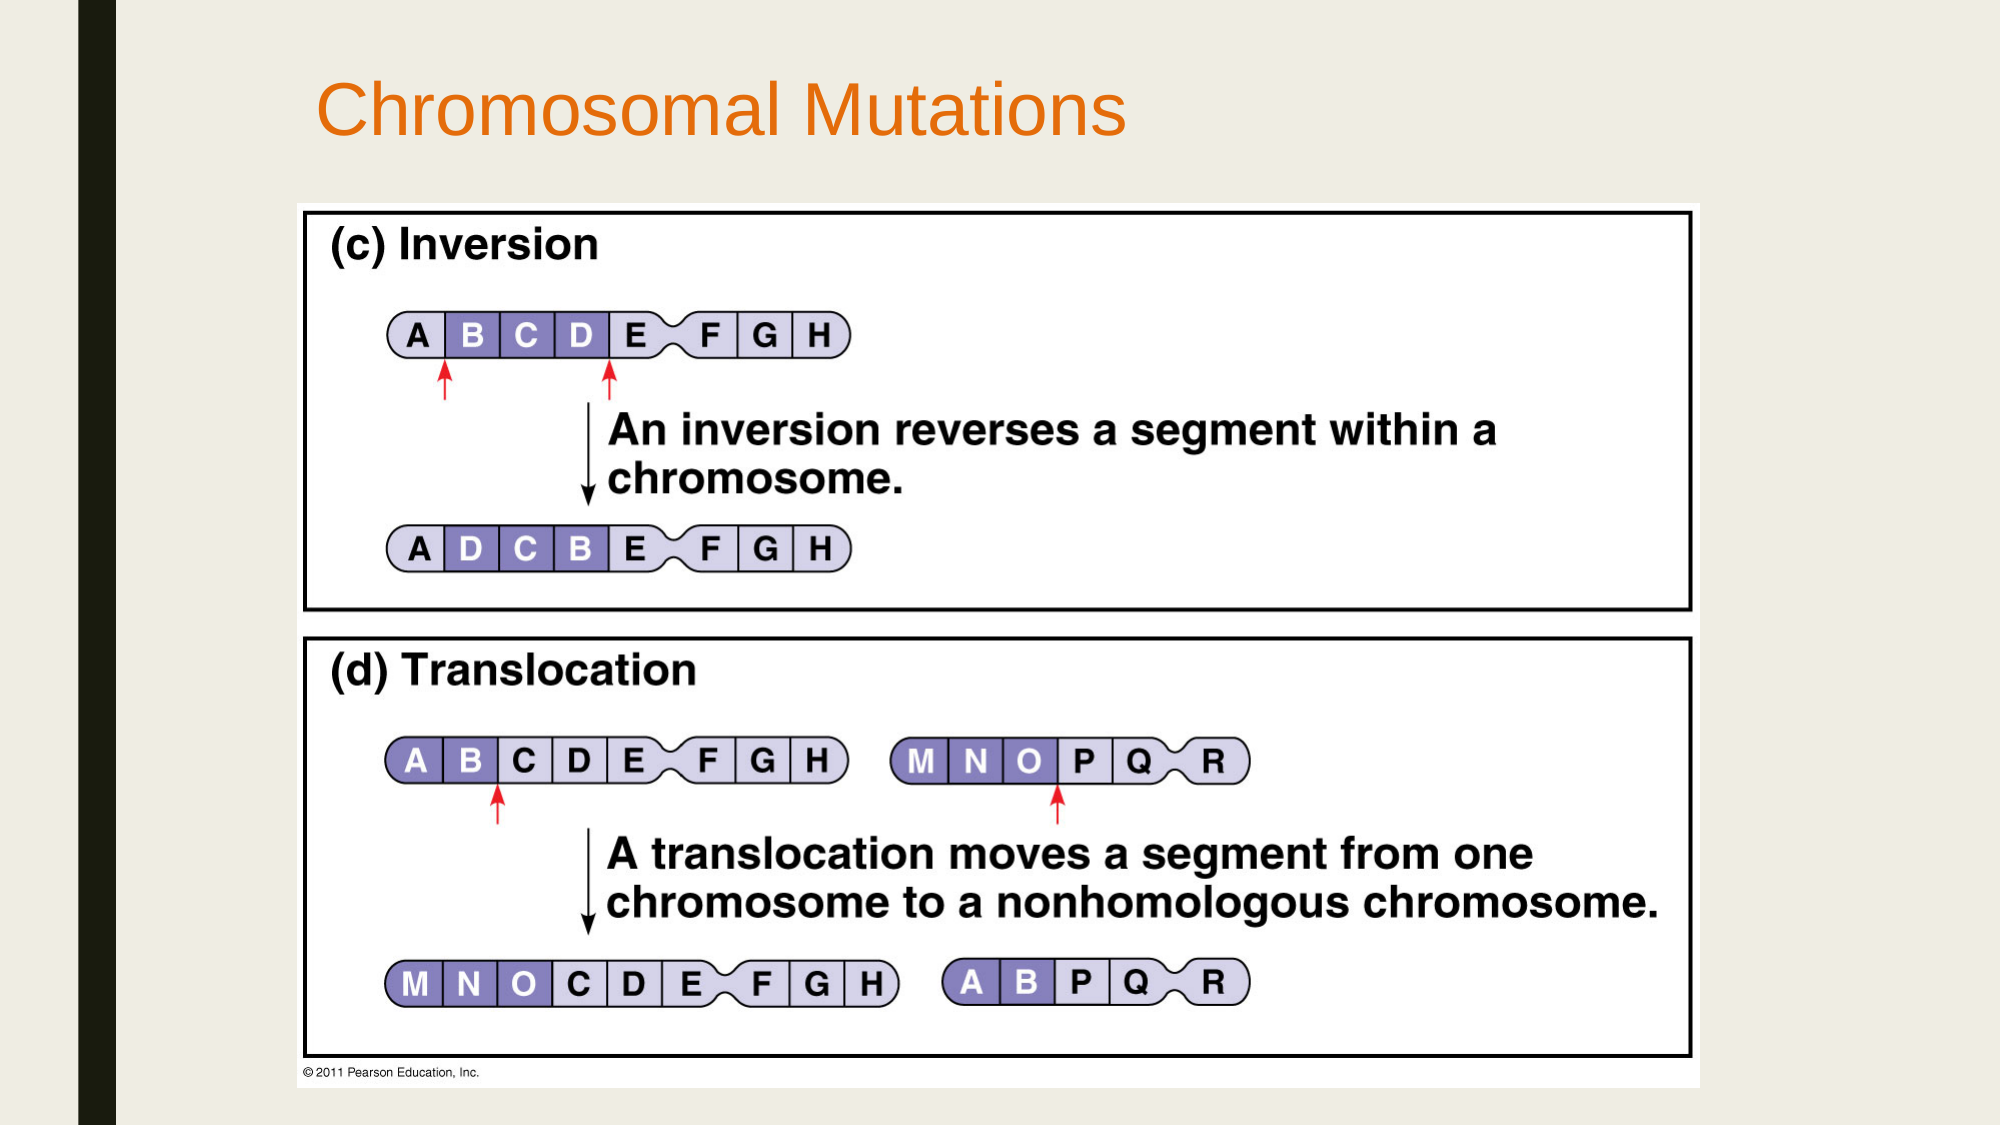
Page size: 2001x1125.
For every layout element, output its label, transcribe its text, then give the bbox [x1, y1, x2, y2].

text_box Chromosomal Mutations [299, 63, 1713, 160]
picture [297, 203, 1700, 1088]
